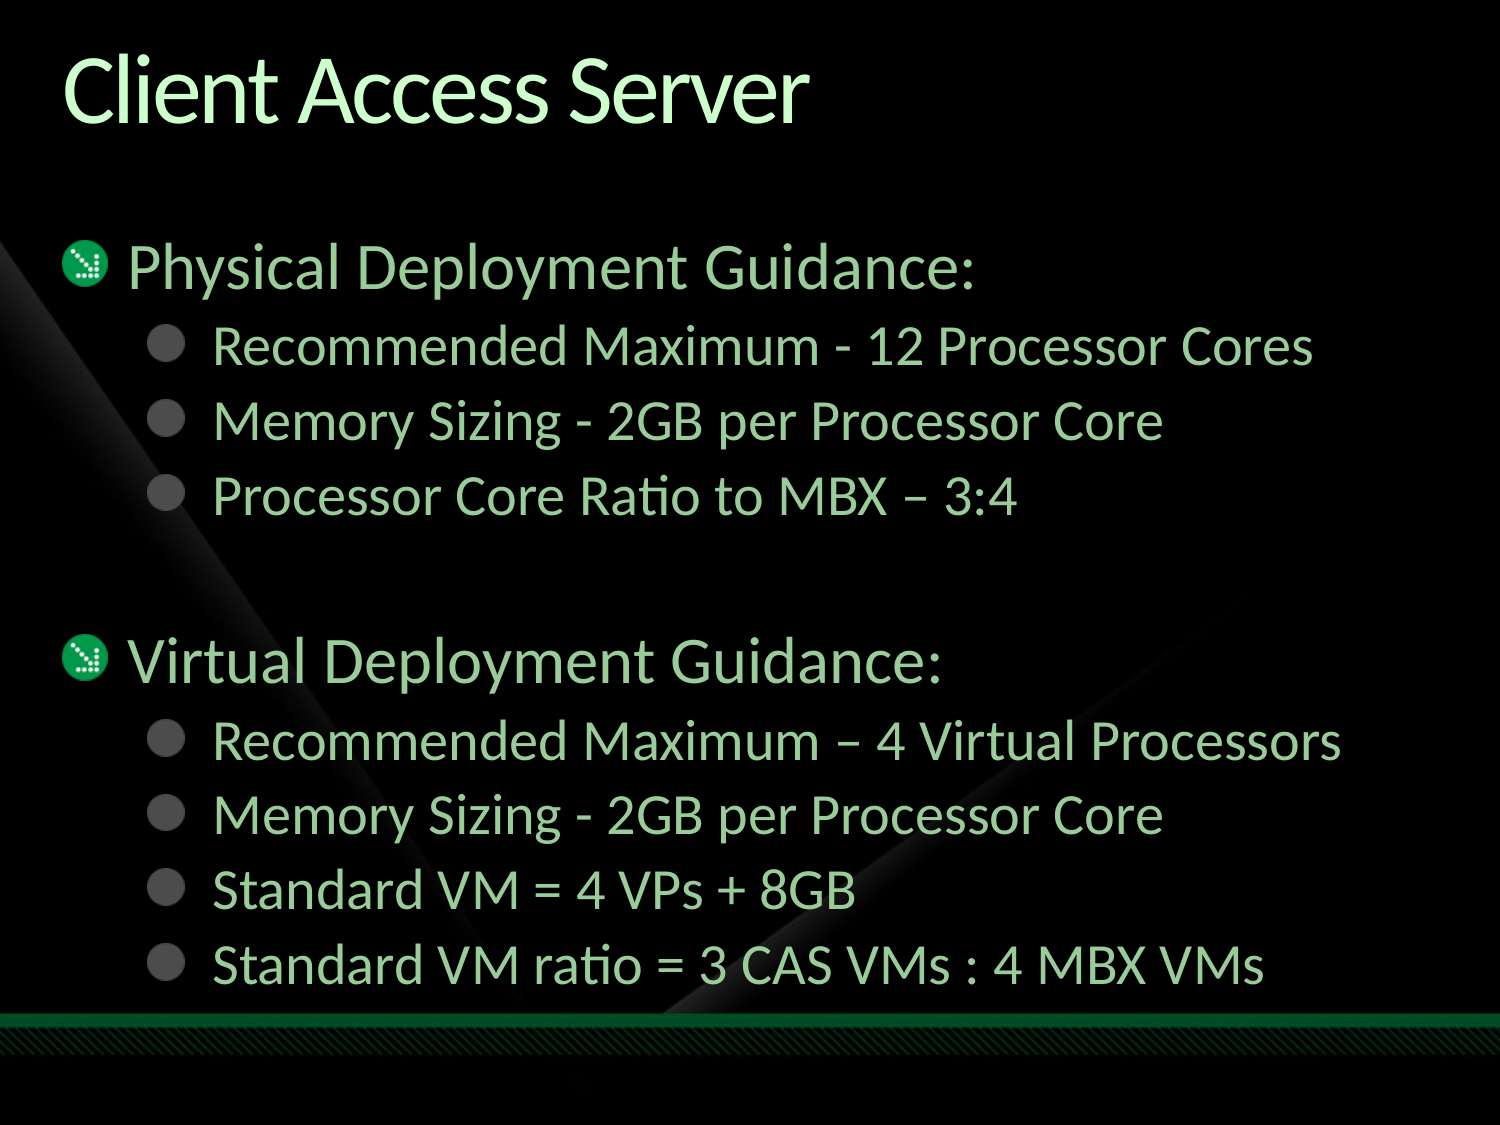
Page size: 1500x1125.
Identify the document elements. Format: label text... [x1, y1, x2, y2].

title Client Access Server [62, 37, 1438, 147]
list Physical Deployment Guidance: Recommended Maximum - 12 Processor Cores Memory Sizing - 2GB per Processor Core Processor Core Ratio to MBX – 3:4 Virtual Deployment Guidance: Recommended Maximum – 4 Virtual Processors Memory Sizing - 2GB per Processor Core Standard VM = 4 VPs + 8GB Standard VM ratio = 3 CAS VMs : 4 MBX VMs [62, 231, 1438, 980]
picture [0, 0, 1500, 1125]
